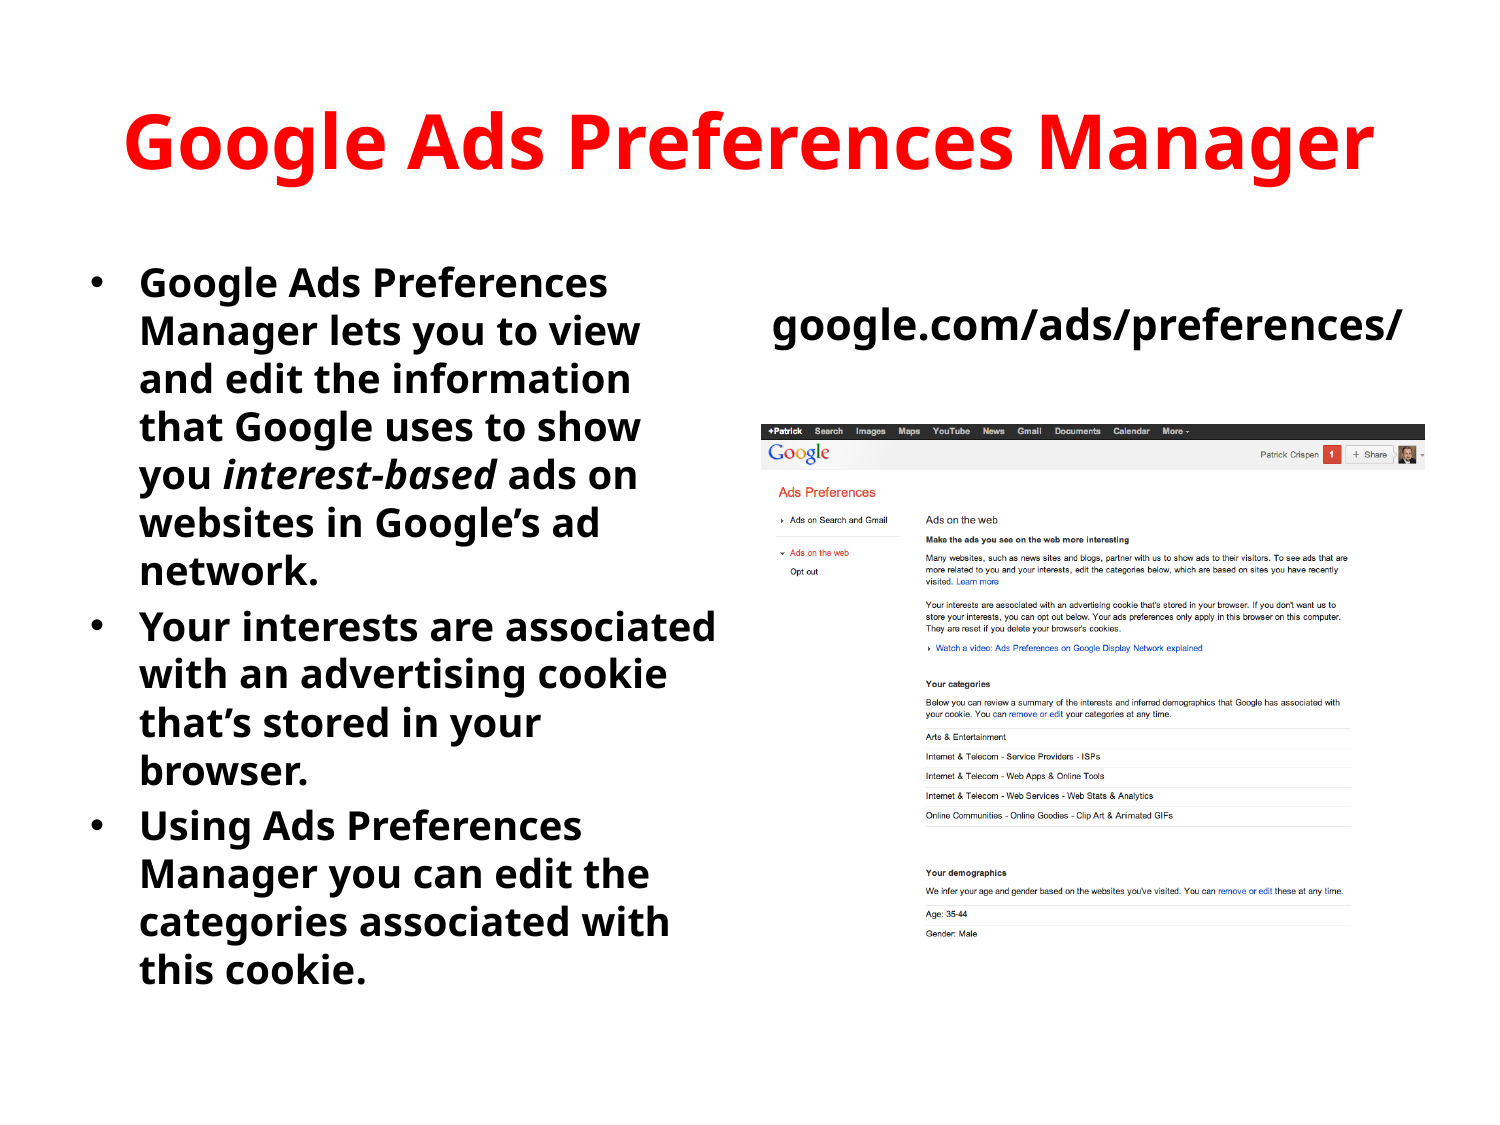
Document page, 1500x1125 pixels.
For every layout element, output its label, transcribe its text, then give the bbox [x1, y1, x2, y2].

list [761, 356, 1426, 1006]
list google.com/ads/preferences/ [750, 251, 1425, 357]
list Google Ads Preferences Manager lets you to view and edit the information that Google uses to show you interest-based ads on websites in Google’s ad network. Your interests are associated with an advertising cookie that’s stored in your browser. Using Ads Preferences Manager you can edit the categories associated with this cookie. [75, 249, 738, 1005]
title Google Ads Preferences Manager [75, 45, 1425, 233]
